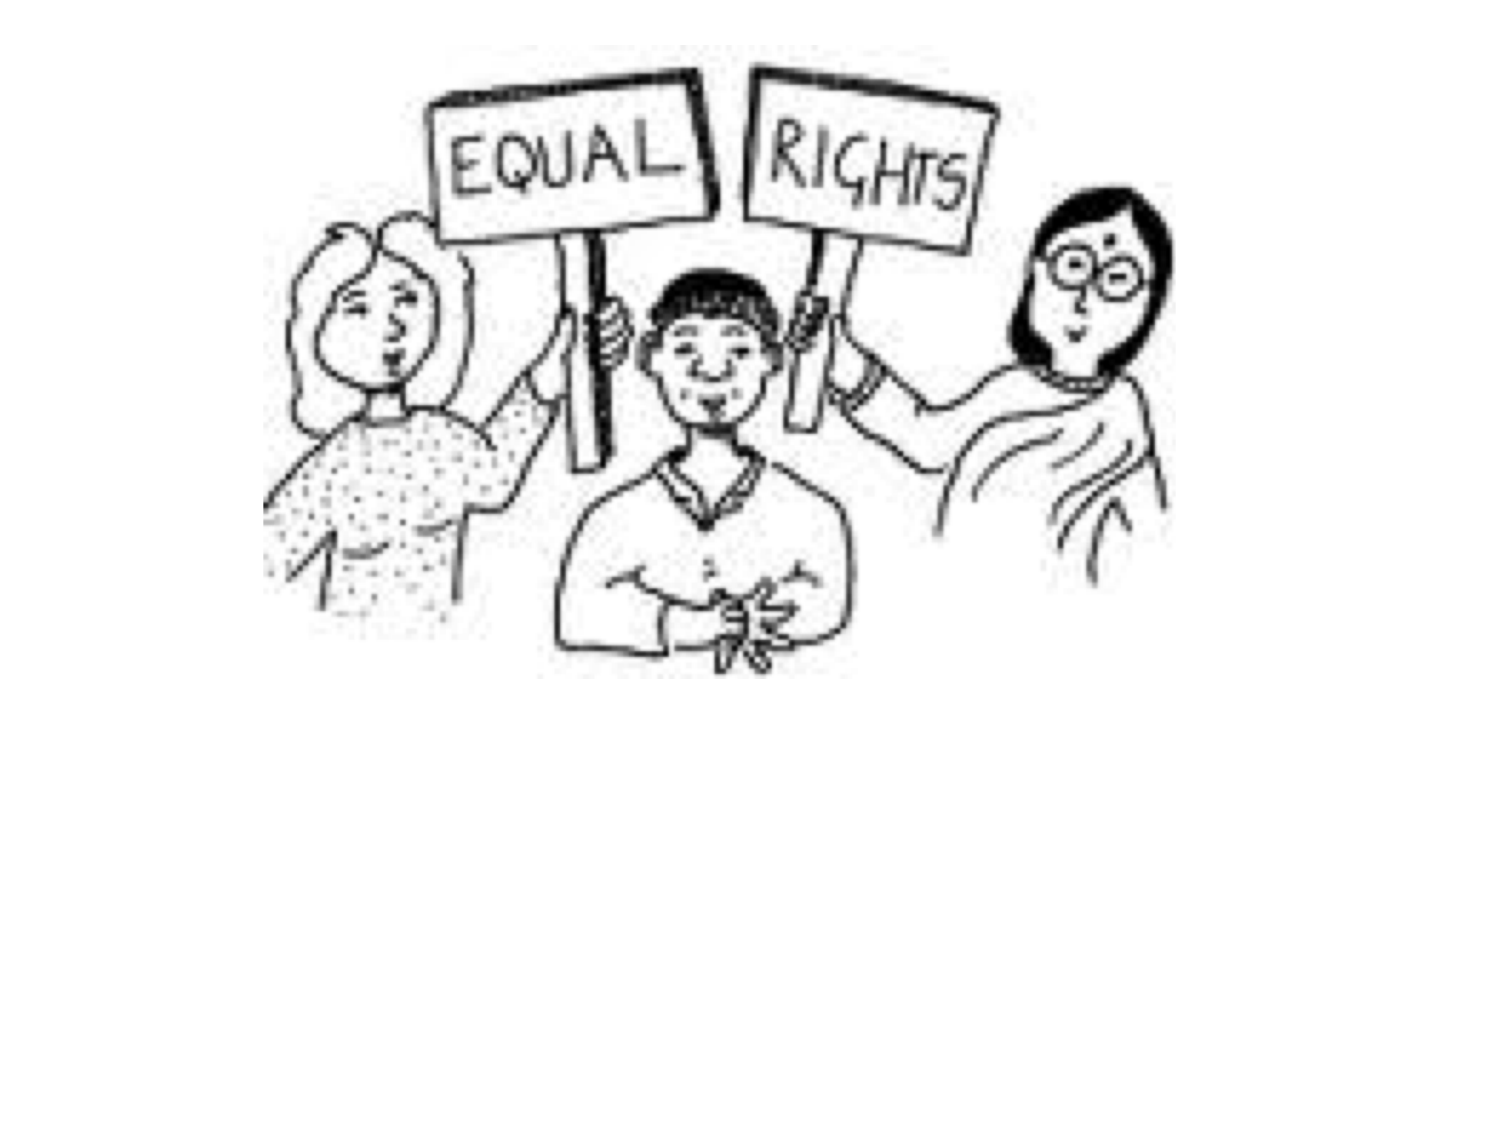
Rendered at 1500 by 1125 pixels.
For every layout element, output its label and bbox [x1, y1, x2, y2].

text_box [262, 44, 1176, 679]
